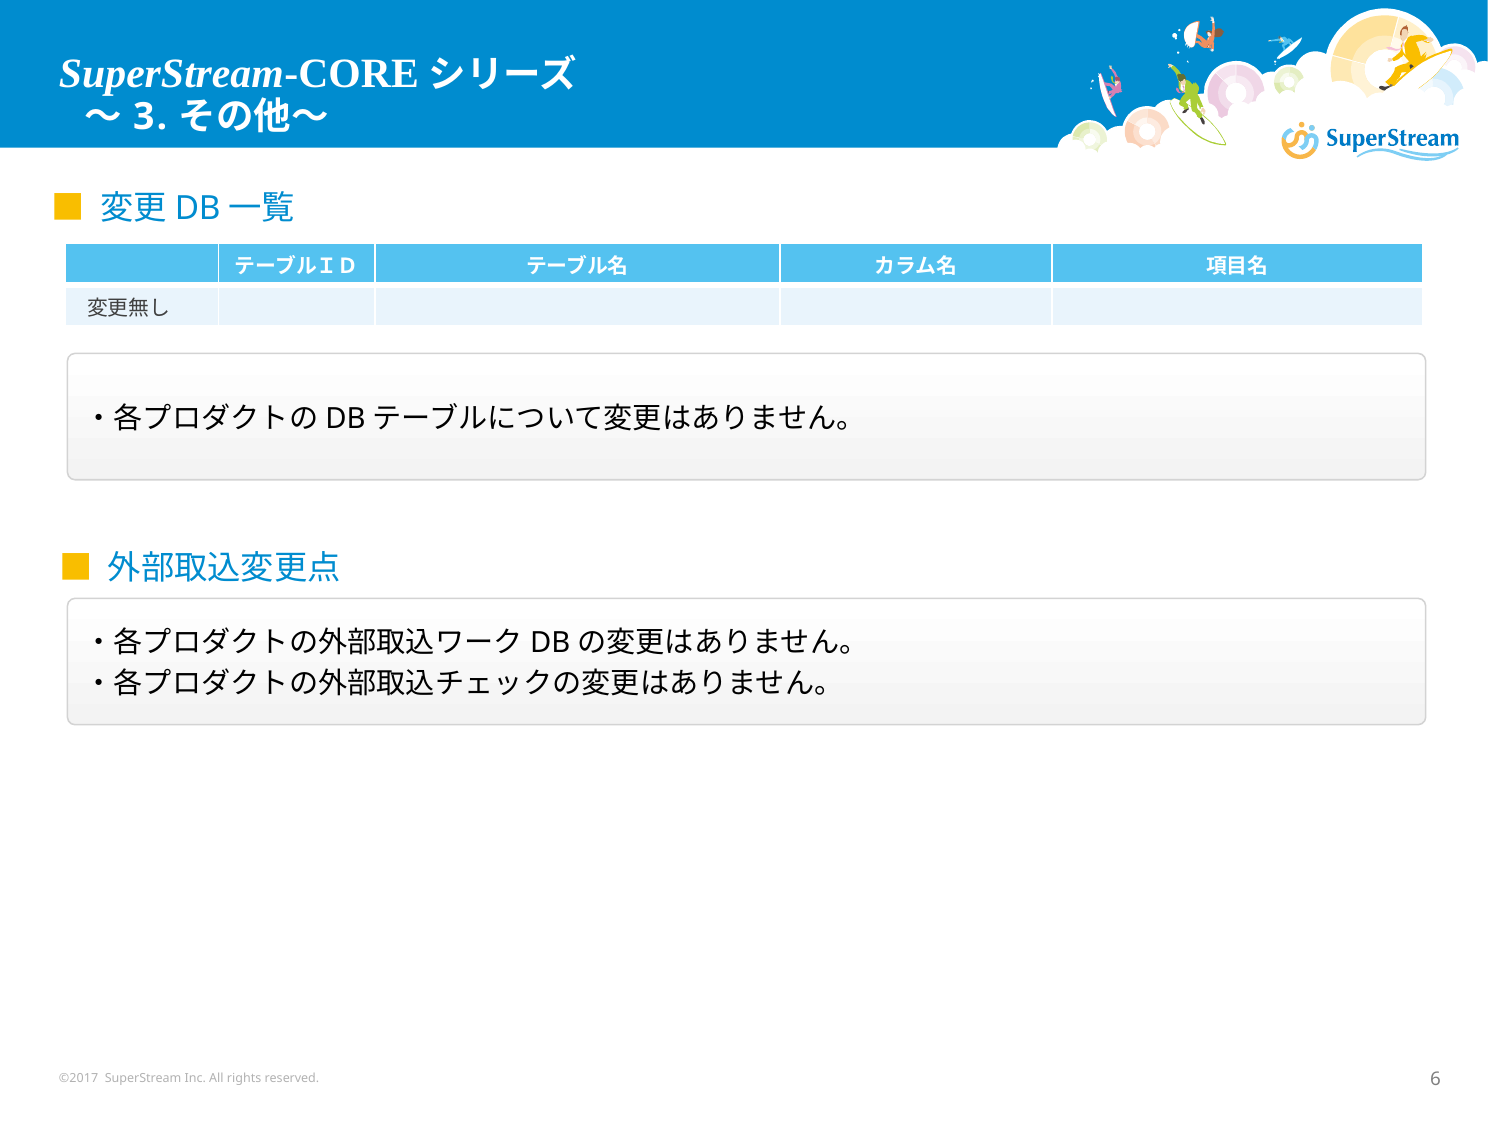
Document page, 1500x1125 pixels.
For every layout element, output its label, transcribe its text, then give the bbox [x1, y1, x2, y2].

table_header テーブルＩＤ [219, 244, 374, 282]
table_cell [219, 288, 374, 325]
table_header カラム名 [781, 244, 1051, 282]
table_cell [1053, 288, 1422, 325]
table_header [66, 244, 218, 282]
slide_number 6 [1381, 1062, 1441, 1093]
text_box ・各プロダクトのDBテーブルについて変更はありません。 [67, 353, 1426, 480]
title SuperStream-COREシリーズ ～3.その他～ [59, 19, 1099, 138]
text_box ・各プロダクトの外部取込ワークDBの変更はありません。 ・各プロダクトの外部取込チェックの変更はありません。 [67, 598, 1426, 725]
table_cell 変更無し [66, 288, 218, 325]
text_box ■ 変更DB一覧 [36, 178, 310, 234]
table_header テーブル名 [376, 244, 779, 282]
table_cell [781, 288, 1051, 325]
table_header 項目名 [1053, 244, 1422, 282]
table_cell [376, 288, 779, 325]
text_box ■ 外部取込変更点 [44, 538, 356, 594]
footer ©2017 SuperStream Inc. All rights reserved. [59, 1057, 414, 1087]
